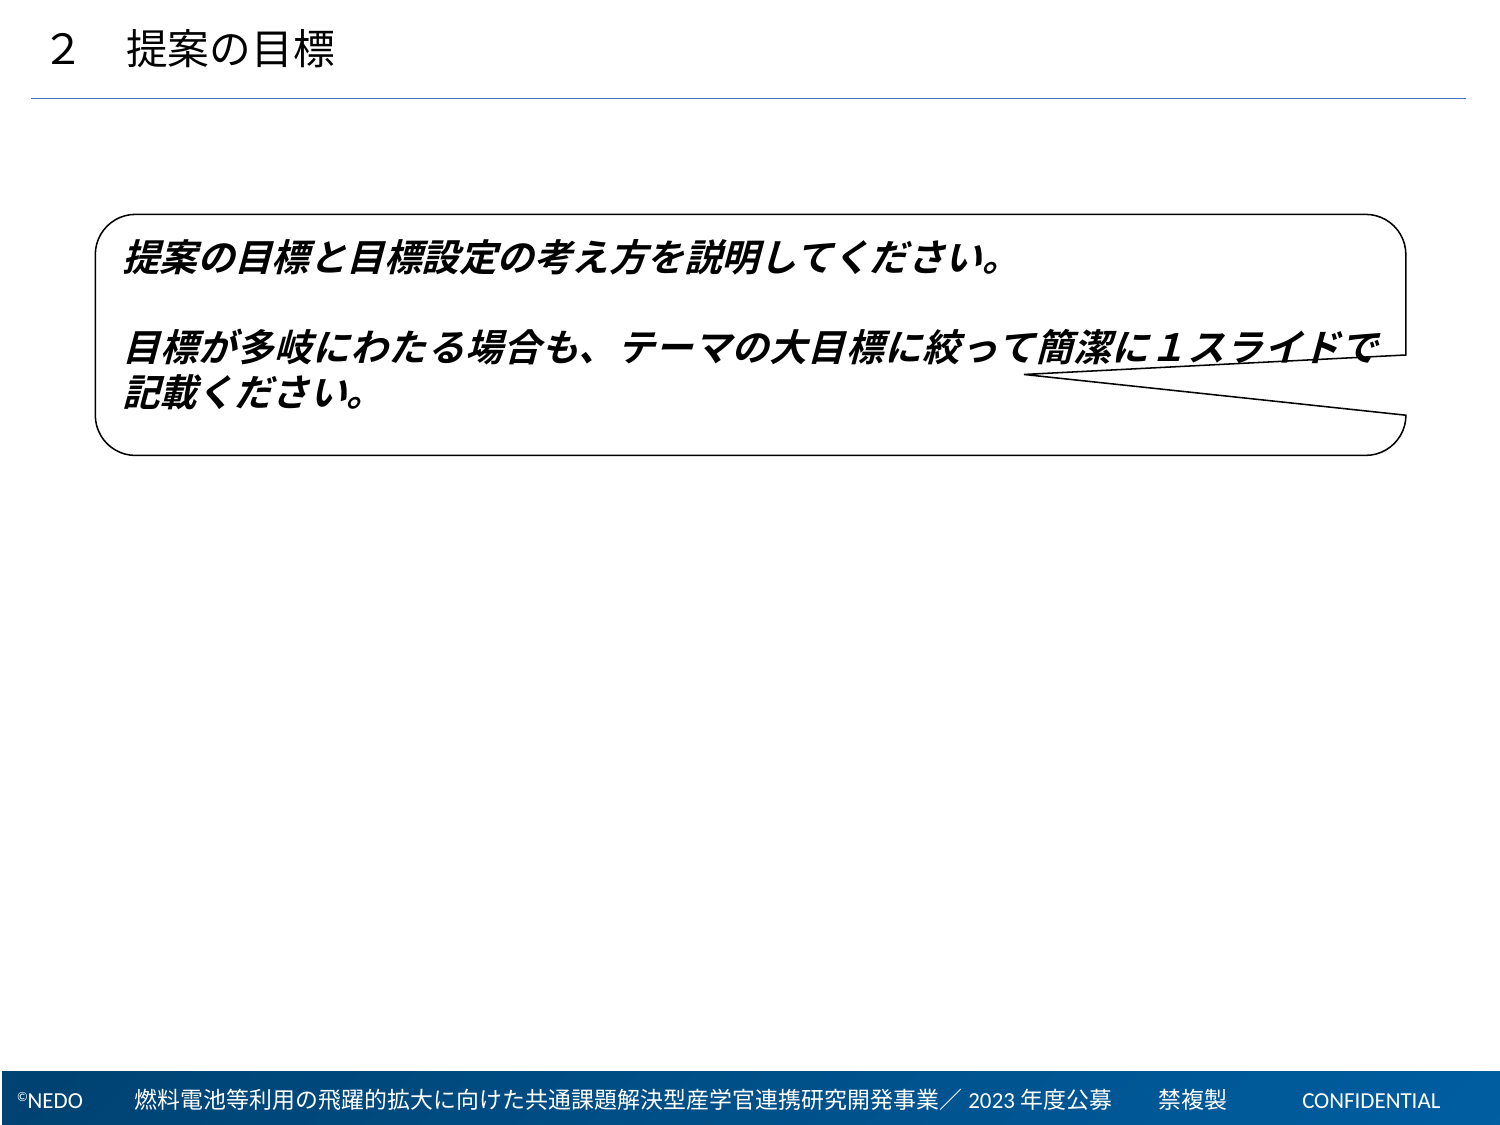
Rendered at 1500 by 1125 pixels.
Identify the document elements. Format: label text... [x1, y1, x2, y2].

text_box 提案の目標と目標設定の考え方を説明してください。 目標が多岐にわたる場合も、テーマの大目標に絞って簡潔に１スライドで記載ください。 [95, 214, 1406, 456]
text_box ２ 提案の目標 [27, 15, 350, 81]
